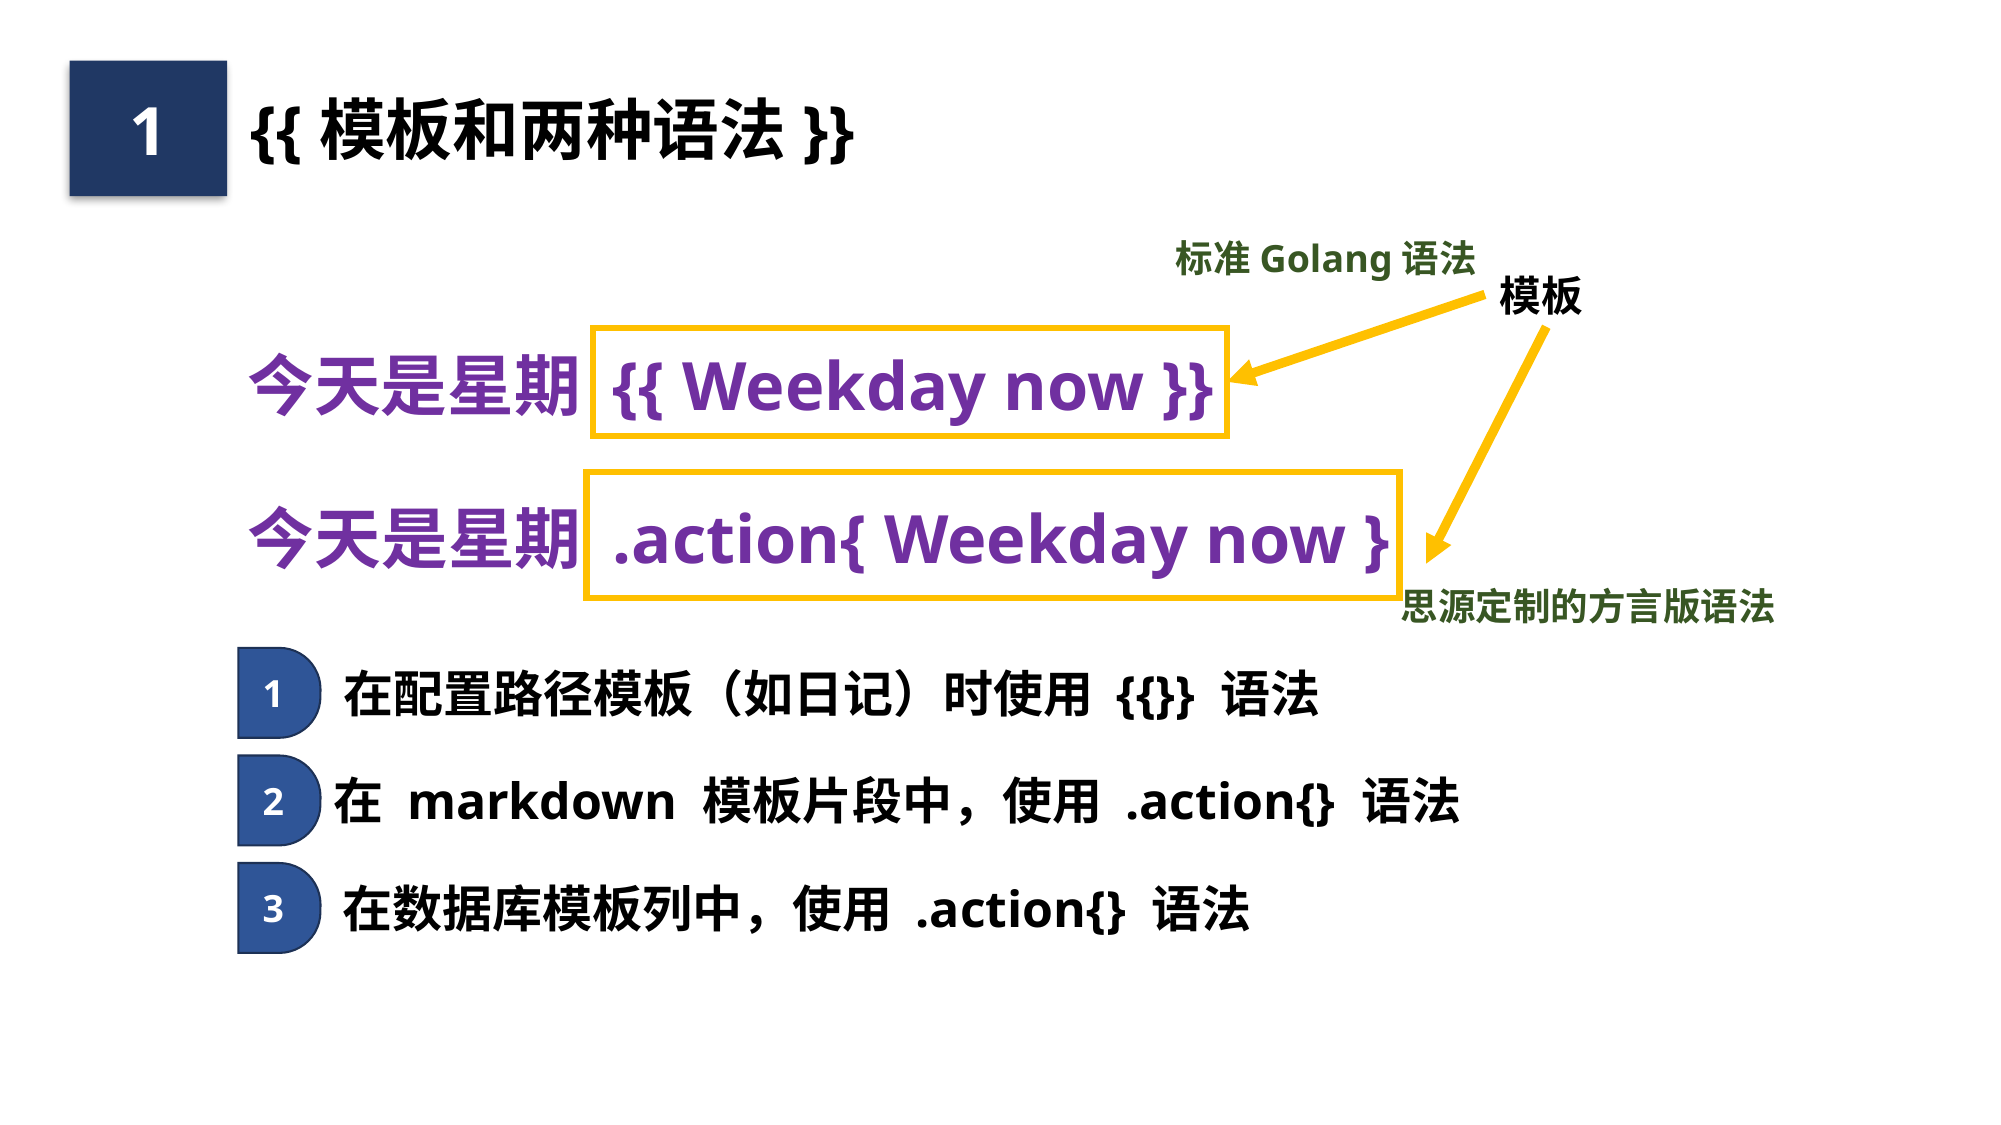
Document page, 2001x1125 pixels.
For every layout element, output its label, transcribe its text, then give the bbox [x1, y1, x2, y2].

text_box 在 markdown 模板片段中，使用 .action{} 语法 [319, 762, 1476, 838]
text_box [592, 327, 1228, 437]
text_box 在数据库模板列中，使用 .action{} 语法 [327, 870, 1266, 945]
text_box 思源定制的方言版语法 [1385, 575, 1791, 636]
text_box {{模板和两种语法}} [235, 80, 870, 176]
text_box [1227, 294, 1483, 382]
text_box 今天是星期 {{ Weekday now }} [232, 336, 592, 432]
text_box 标准Golang语法 [1160, 228, 1492, 288]
text_box 2 [237, 754, 319, 847]
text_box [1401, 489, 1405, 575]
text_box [1426, 327, 1547, 564]
text_box 3 [237, 861, 322, 954]
text_box [586, 471, 1401, 599]
text_box 1 [68, 60, 228, 197]
text_box 今天是星期 .action{ Weekday now } [233, 489, 586, 584]
text_box 在配置路径模板（如日记）时使用 {{}} 语法 [328, 654, 1336, 730]
text_box 1 [237, 646, 322, 739]
text_box 模板 [1484, 262, 1608, 327]
